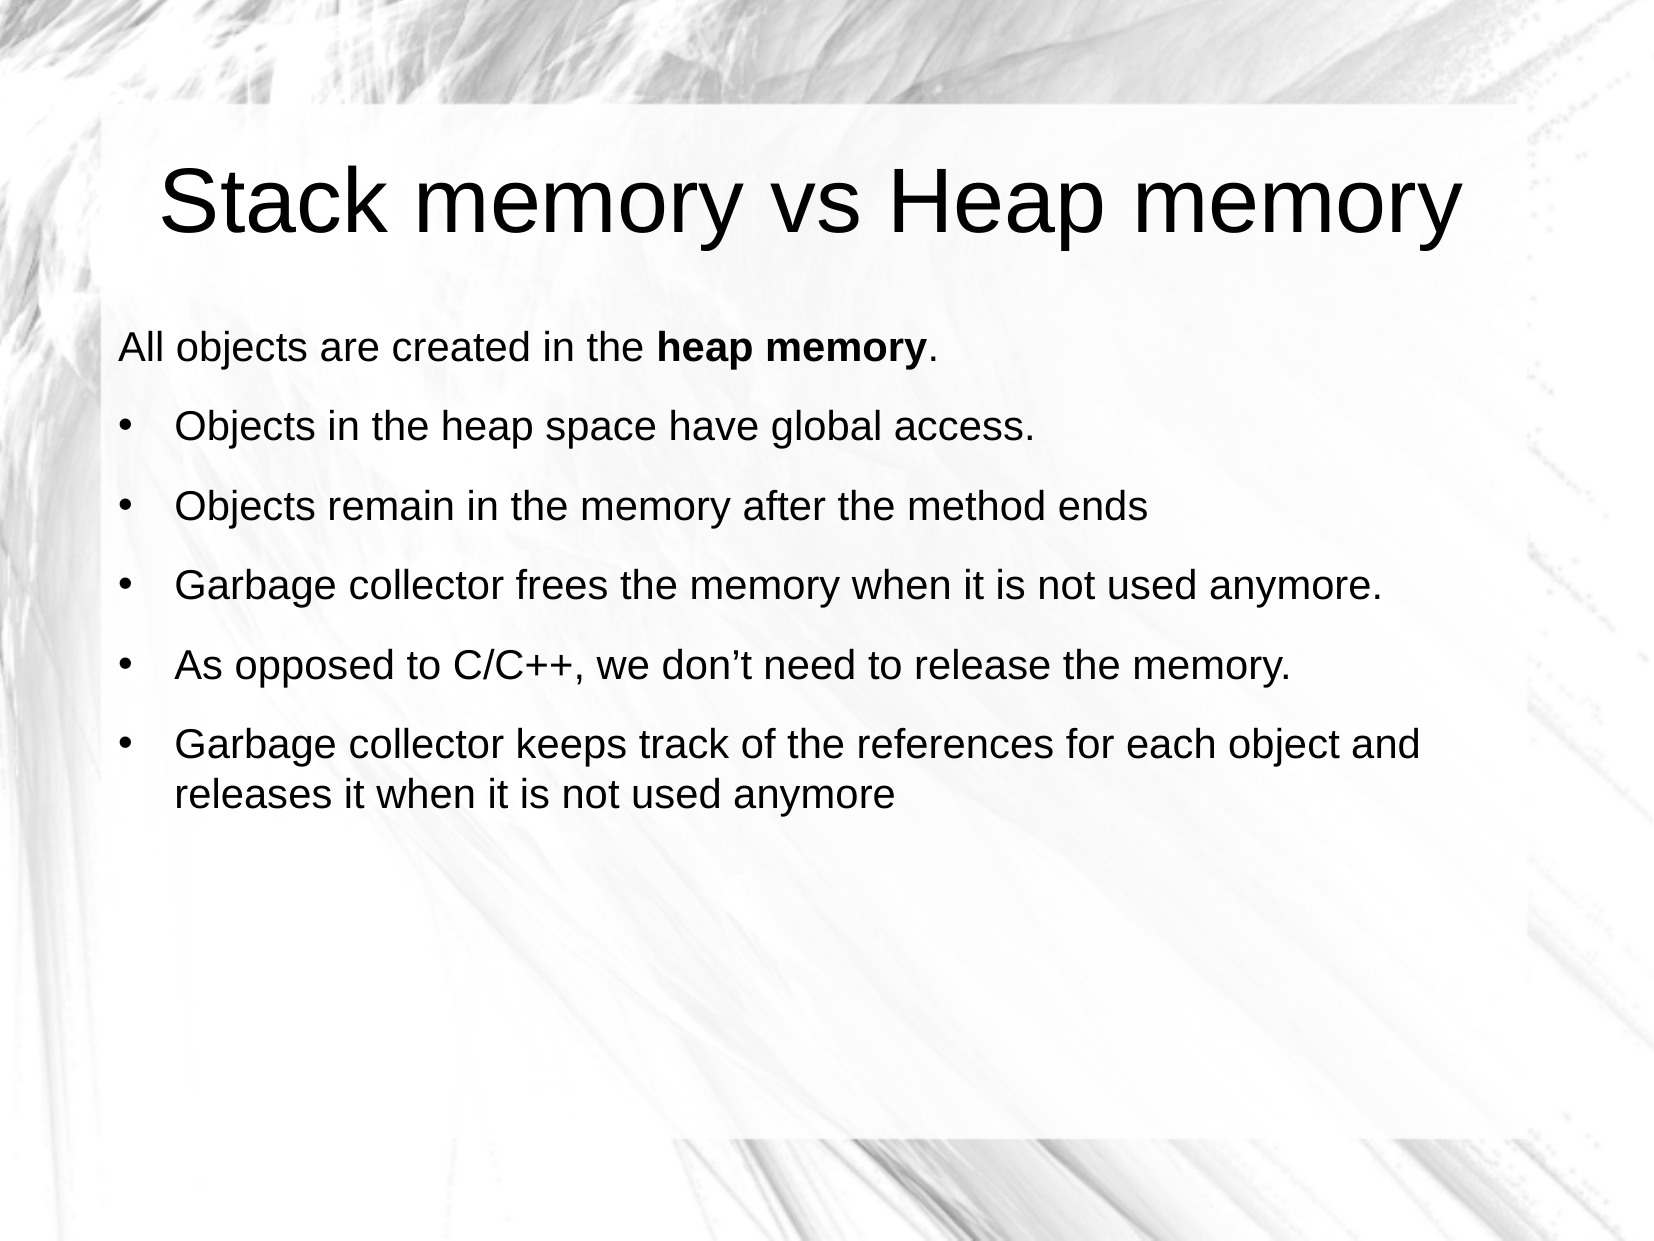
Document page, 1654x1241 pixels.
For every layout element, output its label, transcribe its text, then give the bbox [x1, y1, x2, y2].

list All objects are created in the heap memory. Objects in the heap space have global access. Objects remain in the memory after the method ends Garbage collector frees the memory when it is not used anymore. As opposed to C/C++, we don’t need to release the memory. Garbage collector keeps track of the references for each object and releases it when it is not used anymore [118, 319, 1571, 1102]
title Stack memory vs Heap memory [118, 112, 1506, 281]
picture [0, 0, 1654, 1241]
